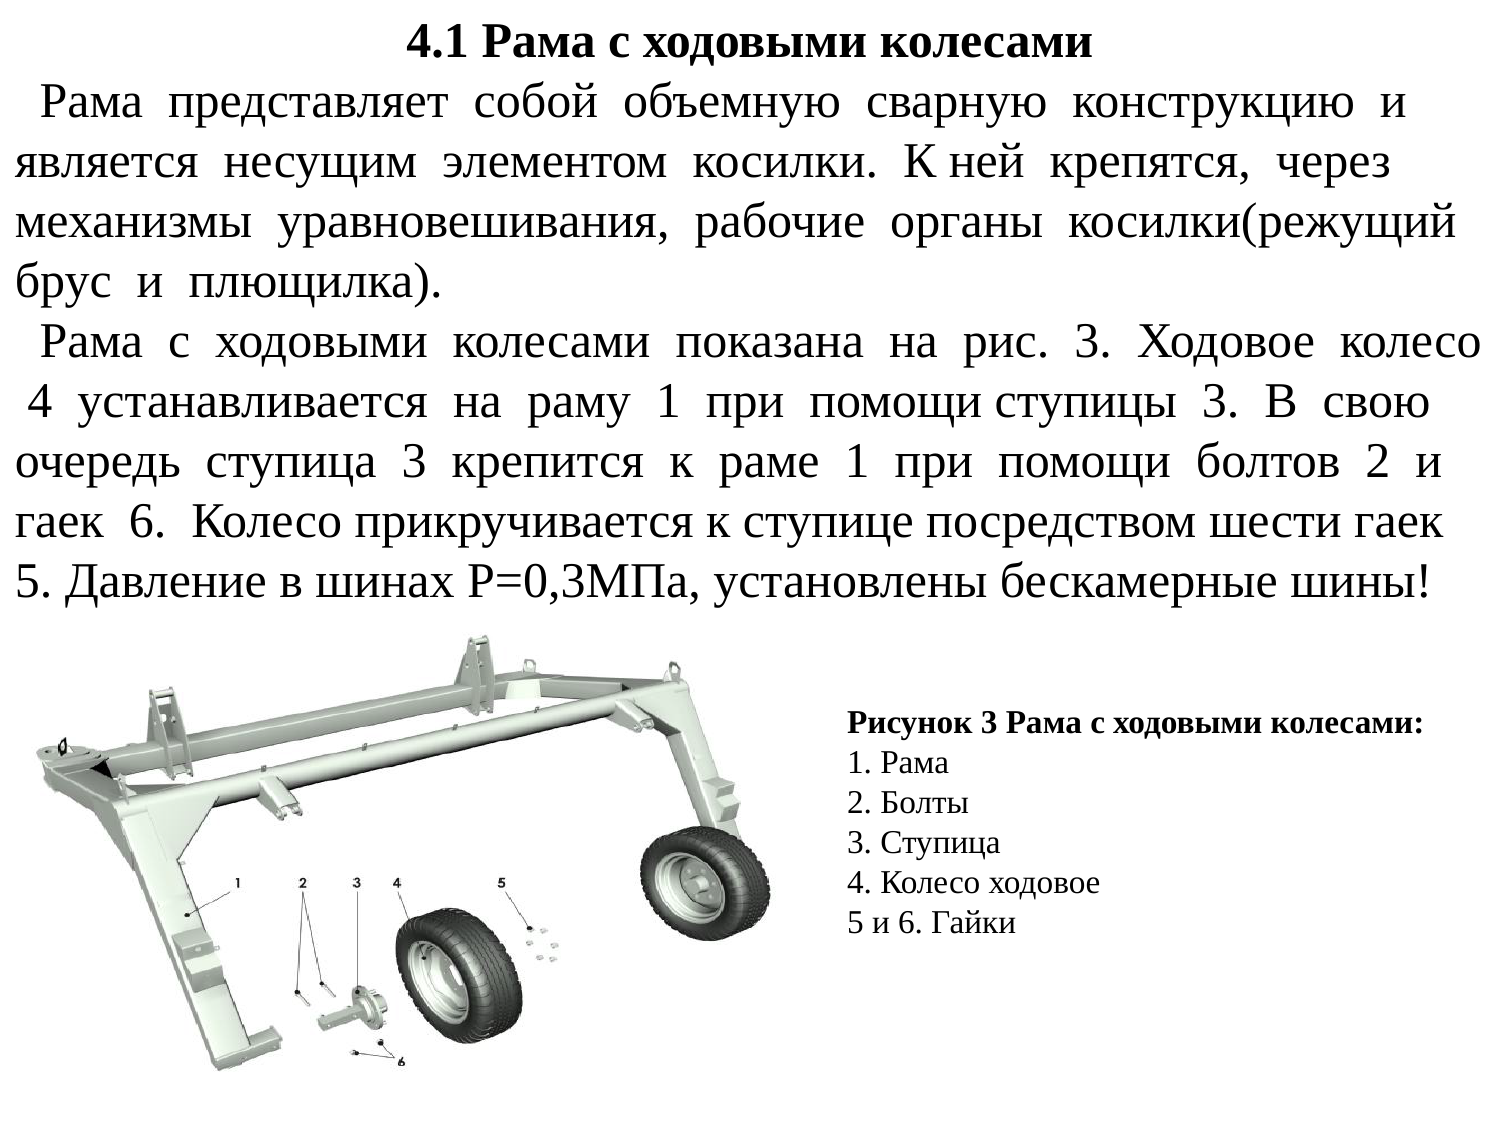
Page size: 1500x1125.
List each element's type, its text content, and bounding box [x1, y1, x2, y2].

picture [23, 632, 786, 1079]
text_box 4.1 Рама с ходовыми колесами Рама представляет собой объемную сварную конструкцию и является несущим элементом косилки. К ней крепятся, через механизмы уравновешивания, рабочие органы косилки(режущий брус и плющилка). Рама с ходовыми колесами показана на рис. 3. Ходовое колесо 4 устанавливается на раму 1 при помощи ступицы 3. В свою очередь ступица 3 крепится к раме 1 при помощи болтов 2 и гаек 6. Колесо прикручивается к ступице посредством шести гаек 5. Давление в шинах Р=0,3МПа, установлены бескамерные шины! [0, 0, 1500, 615]
text_box Рисунок 3 Рама с ходовыми колесами: 1. Рама 2. Болты 3. Ступица 4. Колесо ходовое 5 и 6. Гайки [832, 692, 1500, 948]
